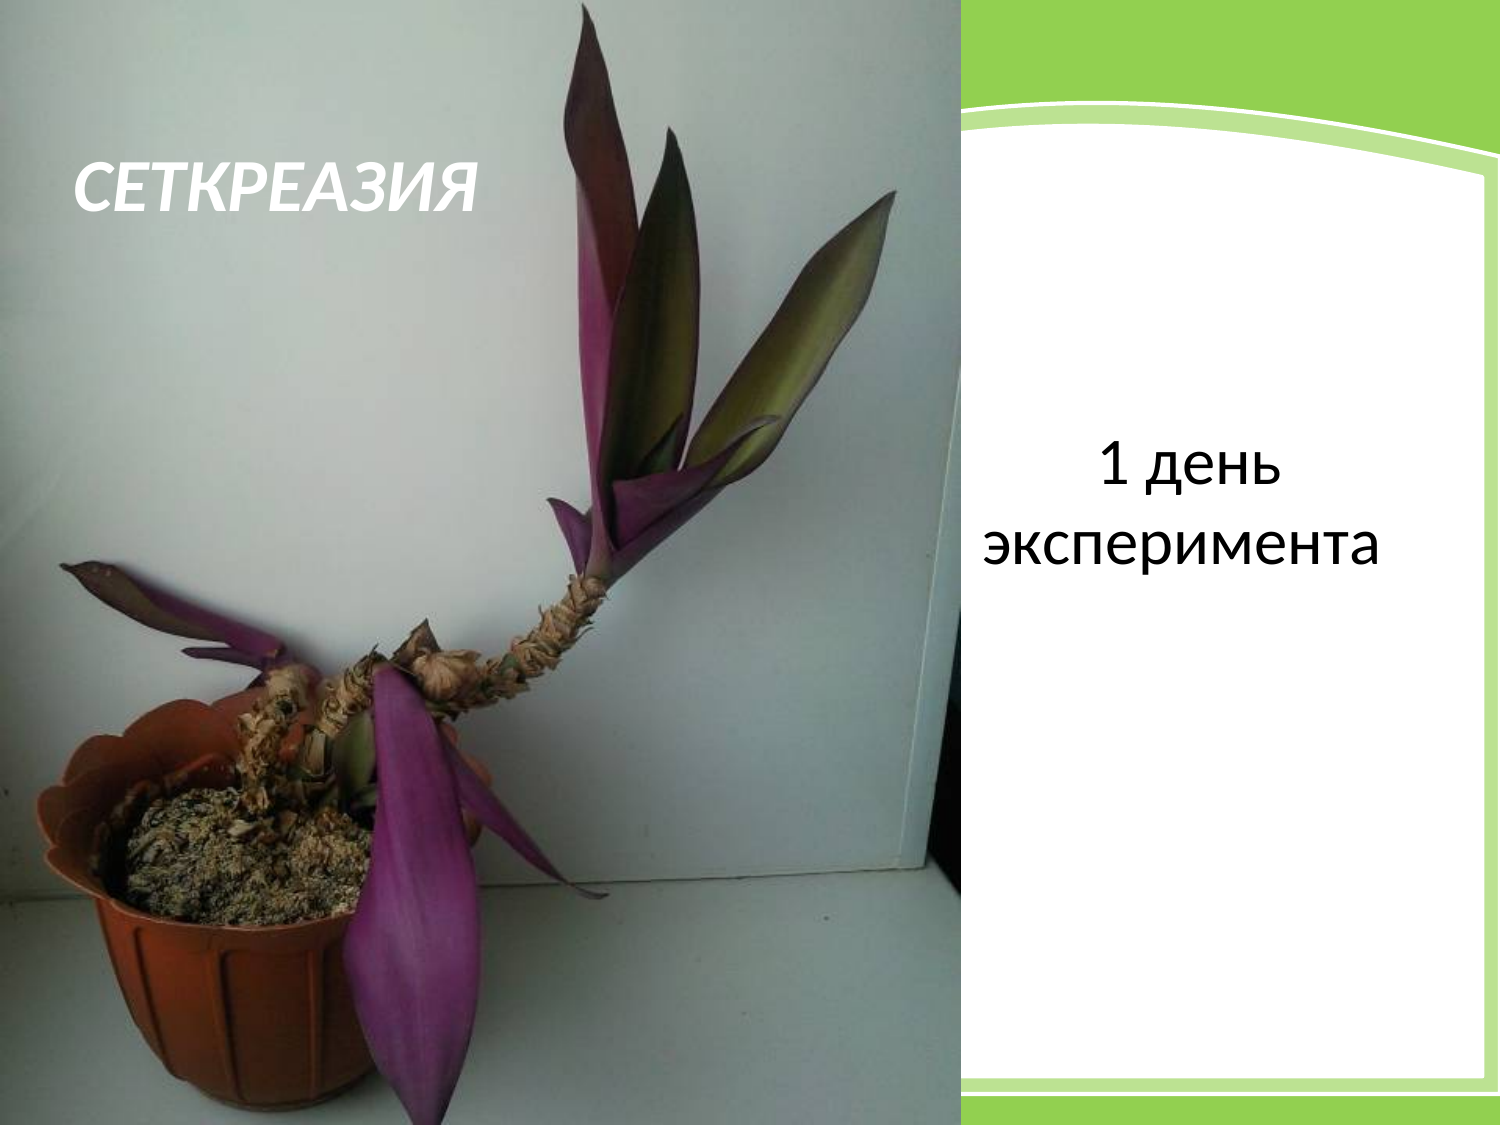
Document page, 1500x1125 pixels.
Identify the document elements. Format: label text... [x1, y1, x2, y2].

text_box 1 день эксперимента [965, 410, 1418, 585]
picture [0, 0, 961, 1125]
